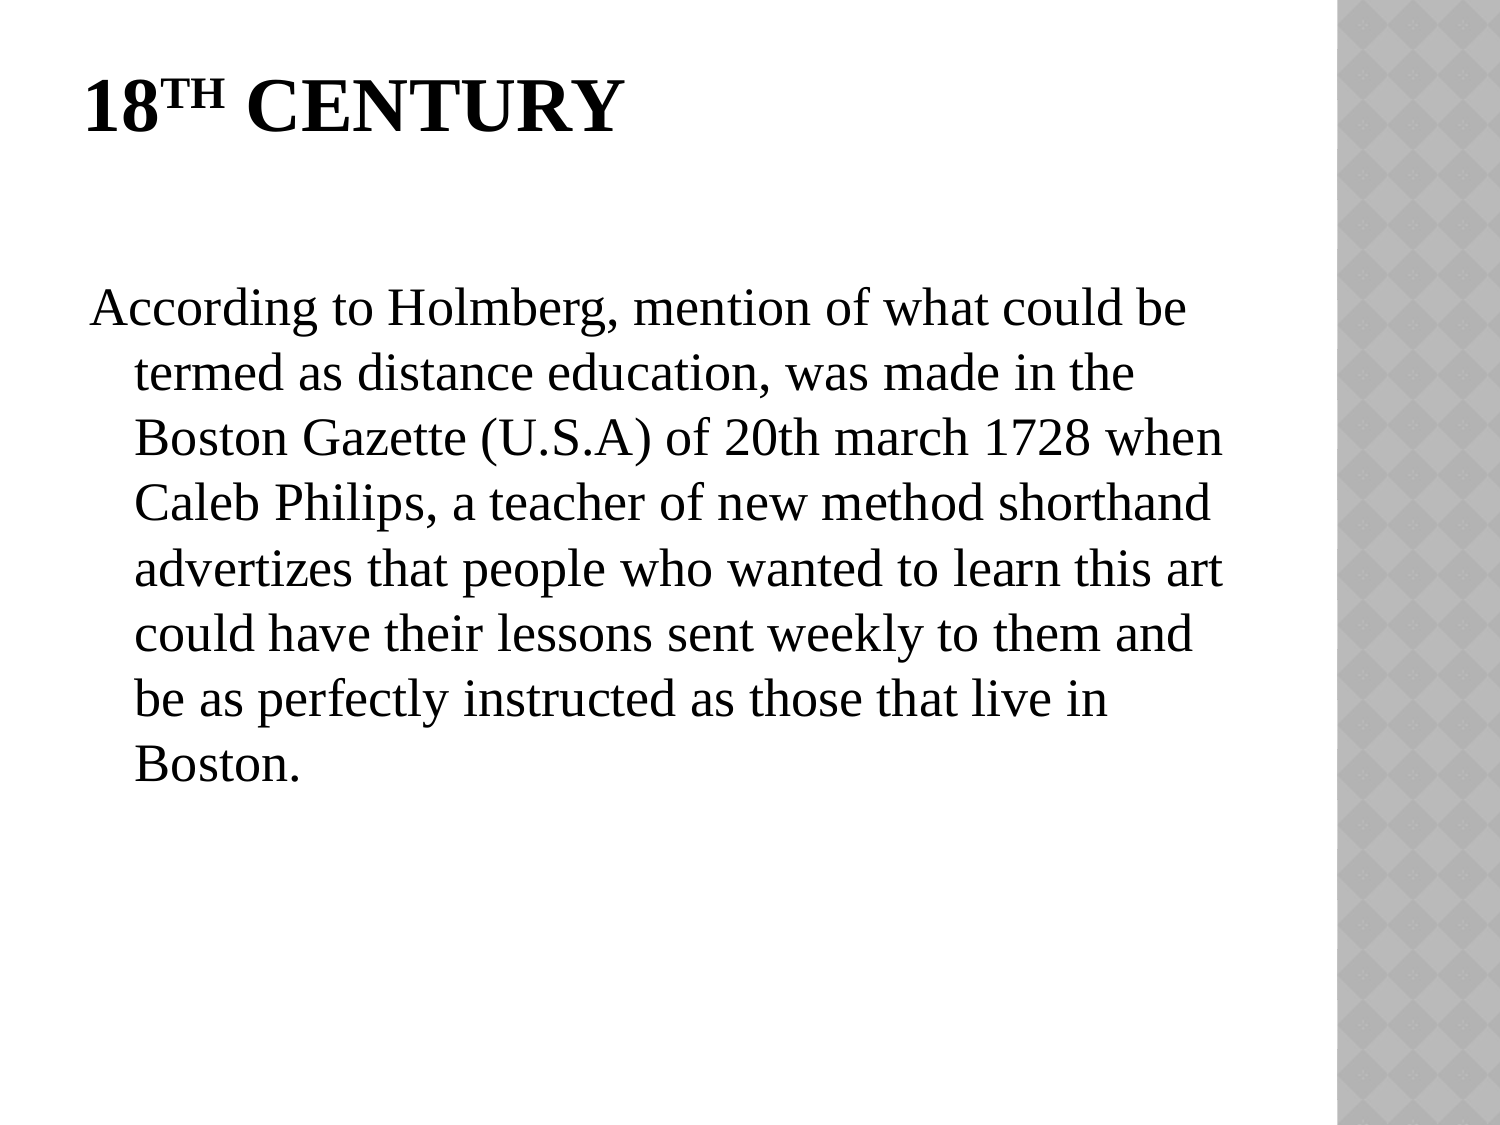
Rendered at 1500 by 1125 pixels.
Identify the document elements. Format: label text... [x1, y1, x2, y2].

list According to Holmberg, mention of what could be termed as distance education, was made in the Boston Gazette (U.S.A) of 20th march 1728 when Caleb Philips, a teacher of new method shorthand advertizes that people who wanted to learn this art could have their lessons sent weekly to them and be as perfectly instructed as those that live in Boston. [75, 264, 1263, 1059]
title 18th century [75, 52, 1263, 240]
